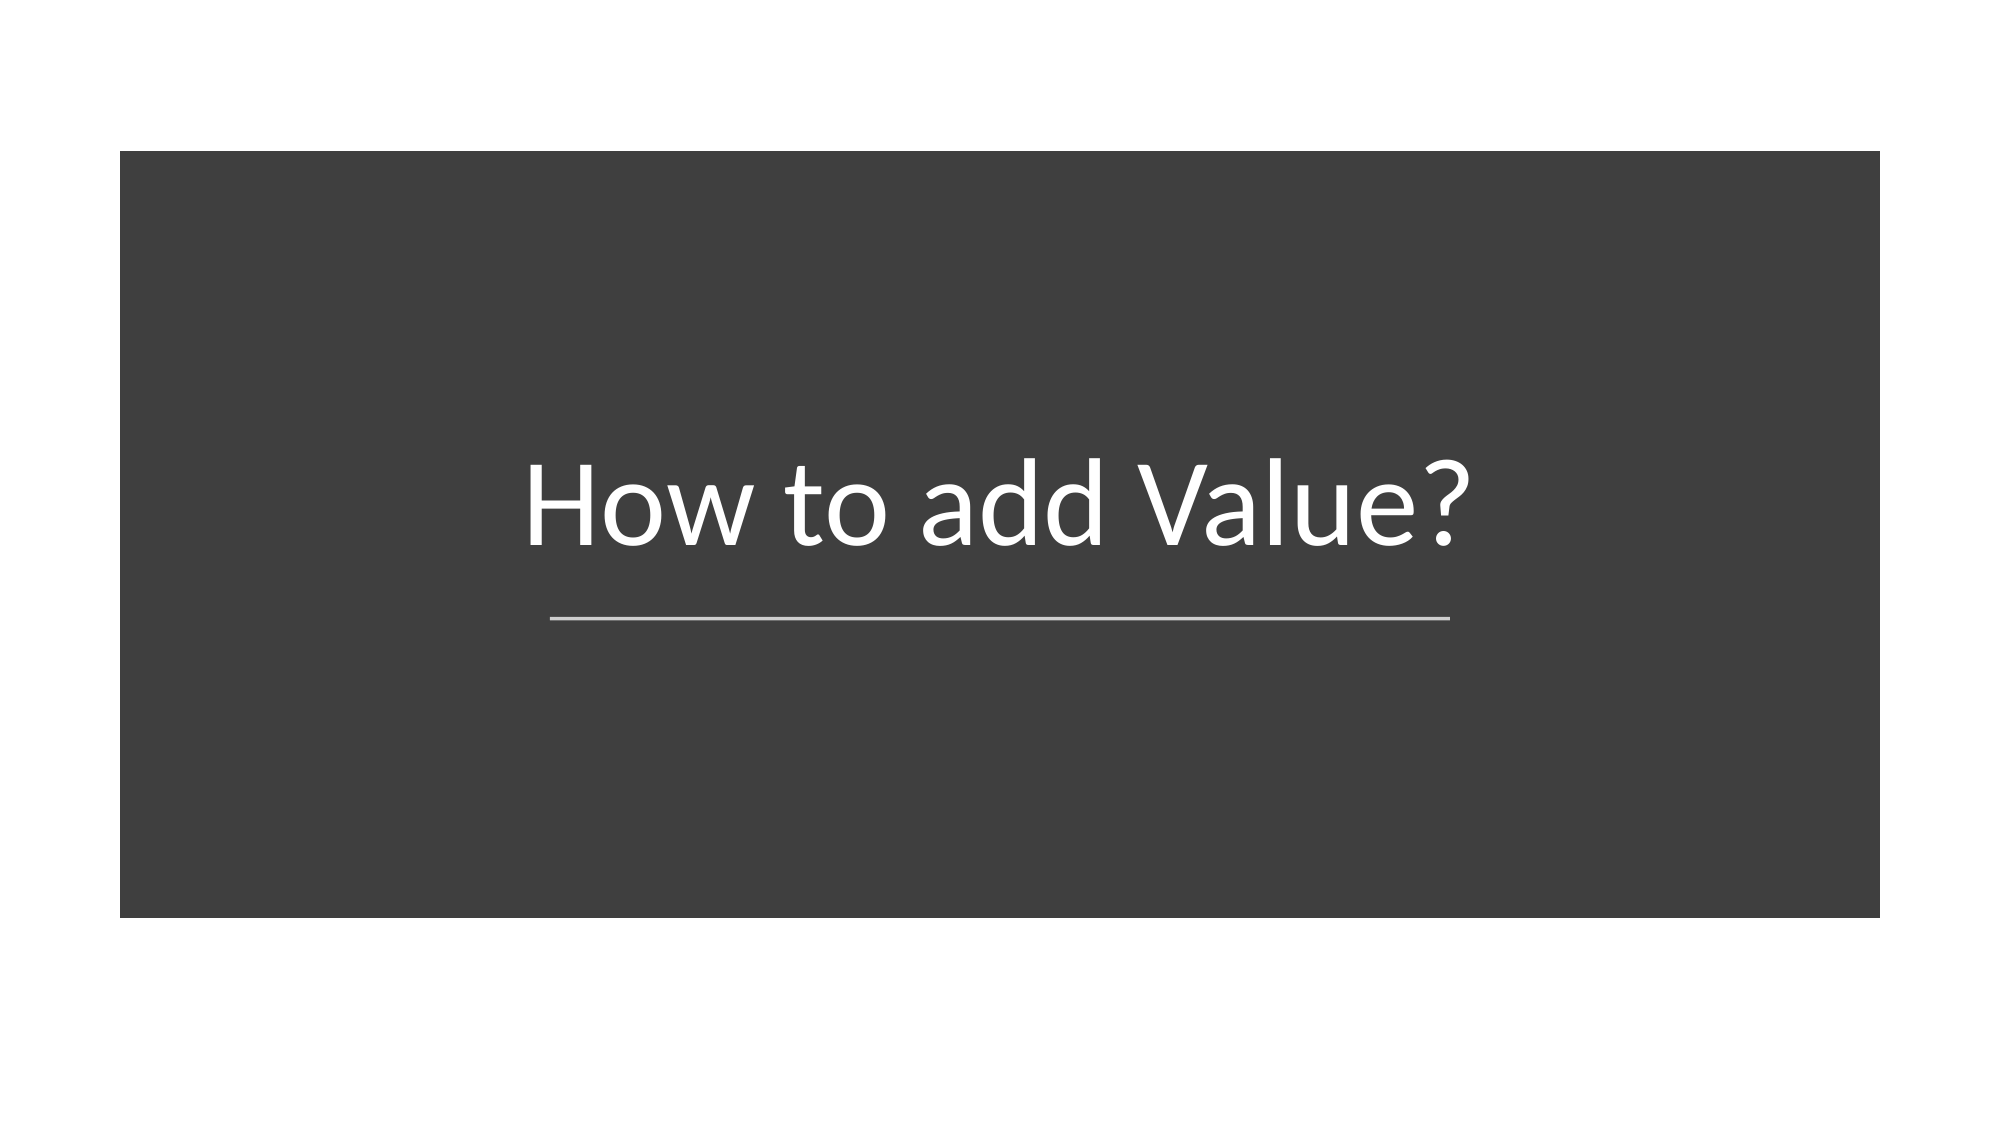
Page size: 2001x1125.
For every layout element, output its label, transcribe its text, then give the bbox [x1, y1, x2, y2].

text_box [0, 0, 2000, 1125]
title How to add Value? [252, 234, 1748, 580]
text_box [130, 160, 1870, 908]
